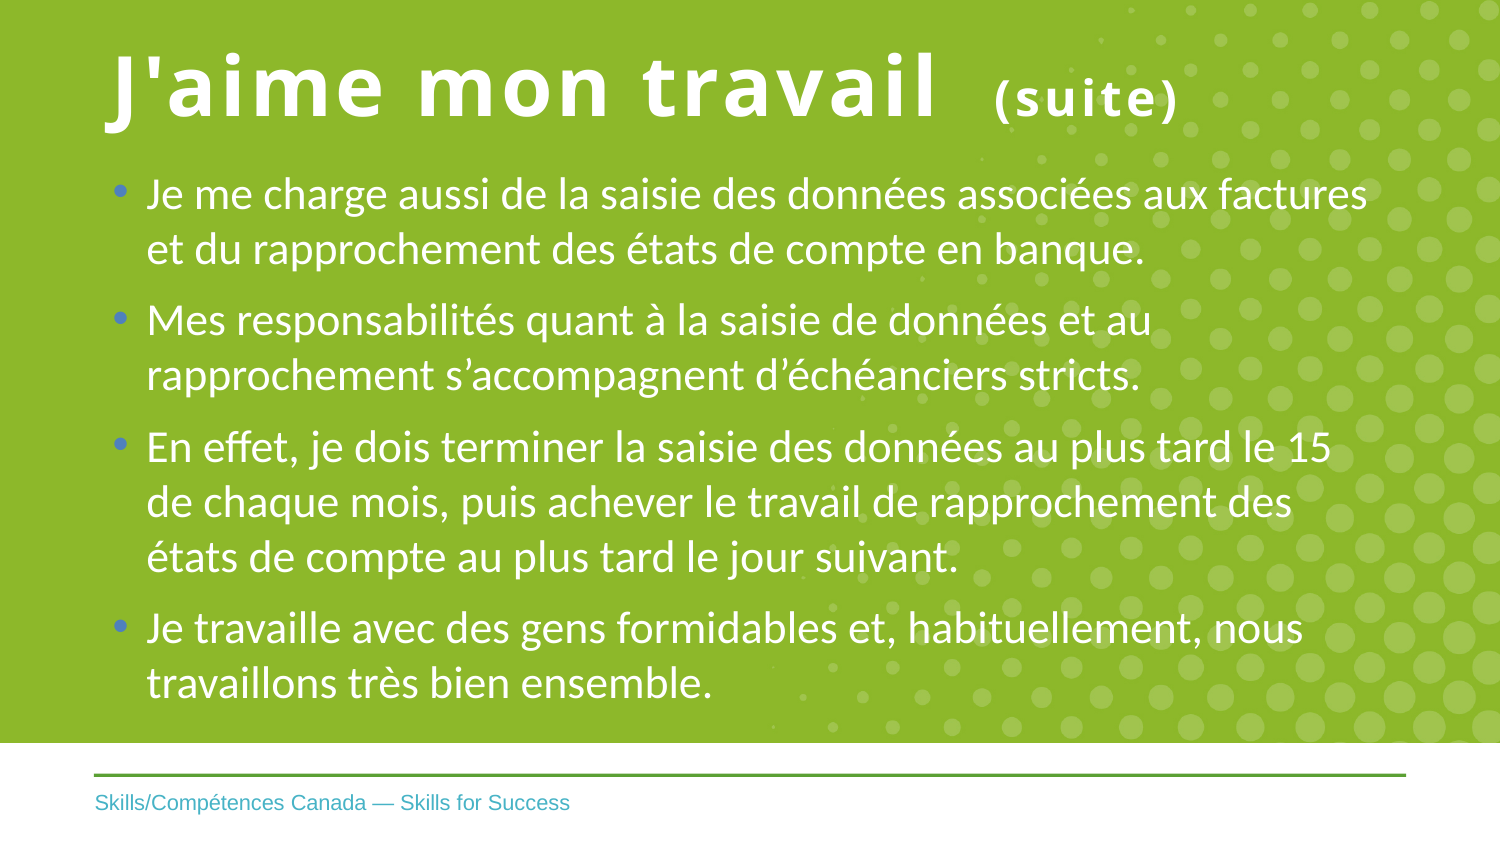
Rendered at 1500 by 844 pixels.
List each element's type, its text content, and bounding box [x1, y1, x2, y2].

title J'aime mon travail (suite) [96, 25, 1399, 163]
list Je me charge aussi de la saisie des données associées aux factures et du rapprochement des états de compte en banque. Mes responsabilités quant à la saisie de données et au rapprochement s’accompagnent d’échéanciers stricts. En effet, je dois terminer la saisie des données au plus tard le 15 de chaque mois, puis achever le travail de rapprochement des états de compte au plus tard le jour suivant. Je travaille avec des gens formidables et, habituellement, nous travaillons très bien ensemble. [97, 155, 1401, 674]
picture [0, 0, 1500, 743]
